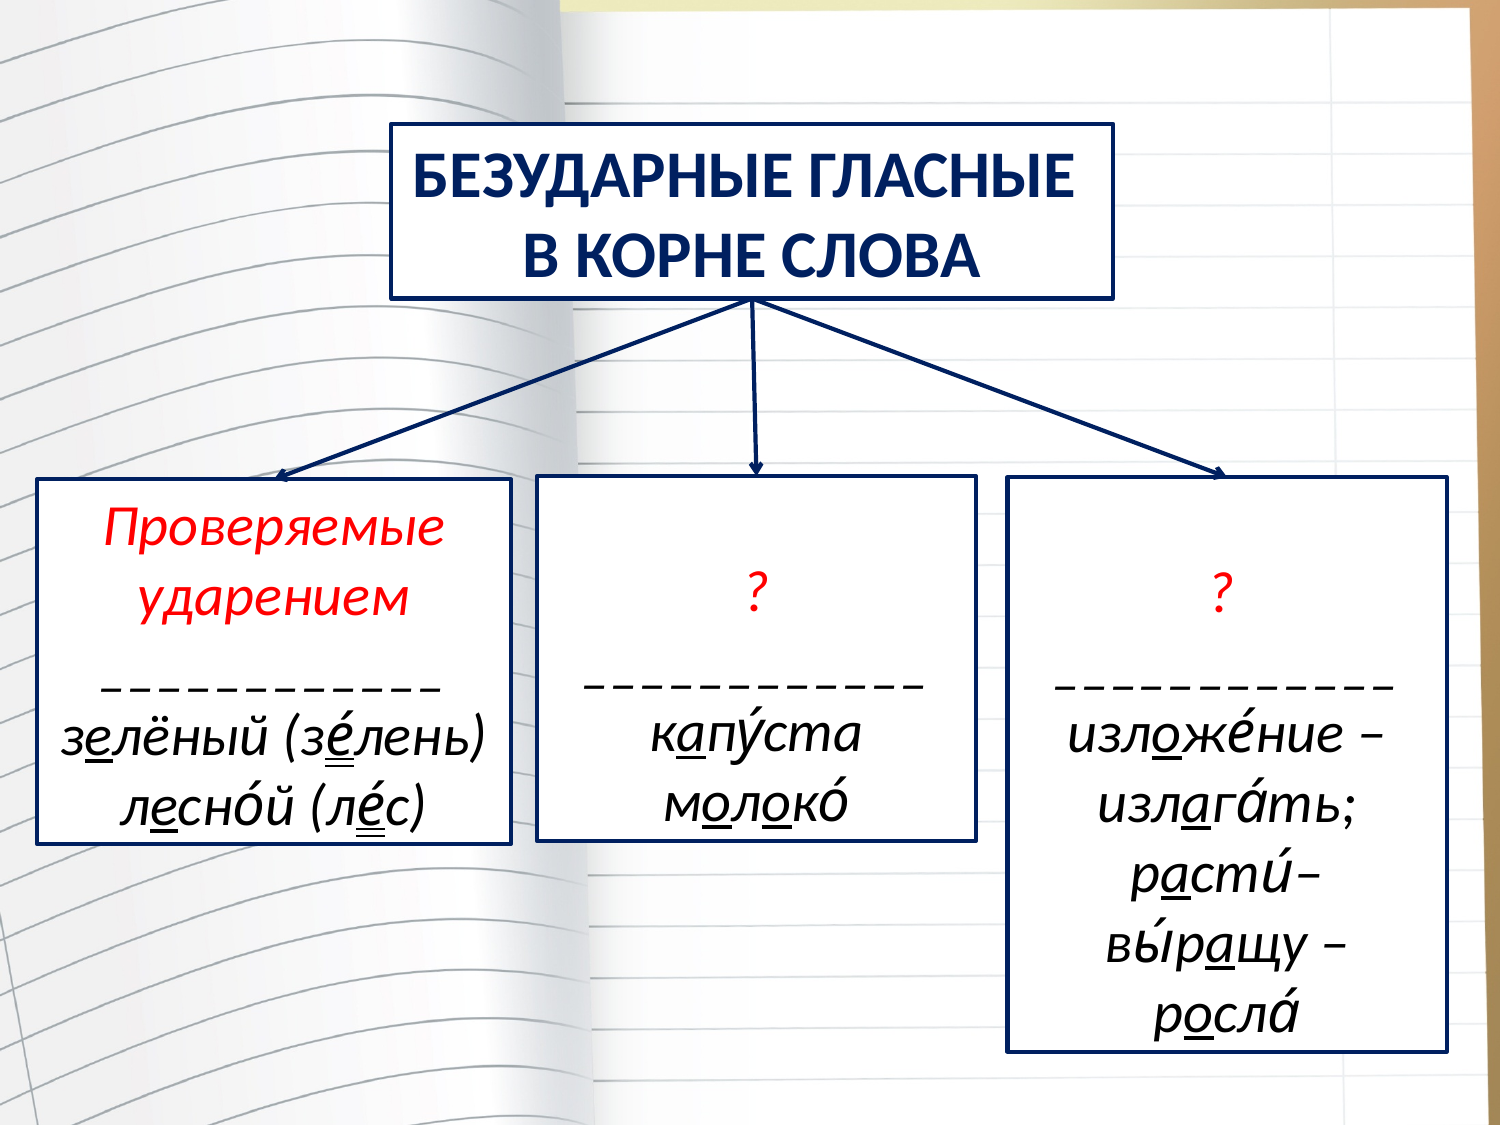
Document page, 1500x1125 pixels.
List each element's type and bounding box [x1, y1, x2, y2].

text_box [752, 300, 1228, 478]
text_box [273, 300, 753, 480]
picture [0, 0, 1500, 1125]
